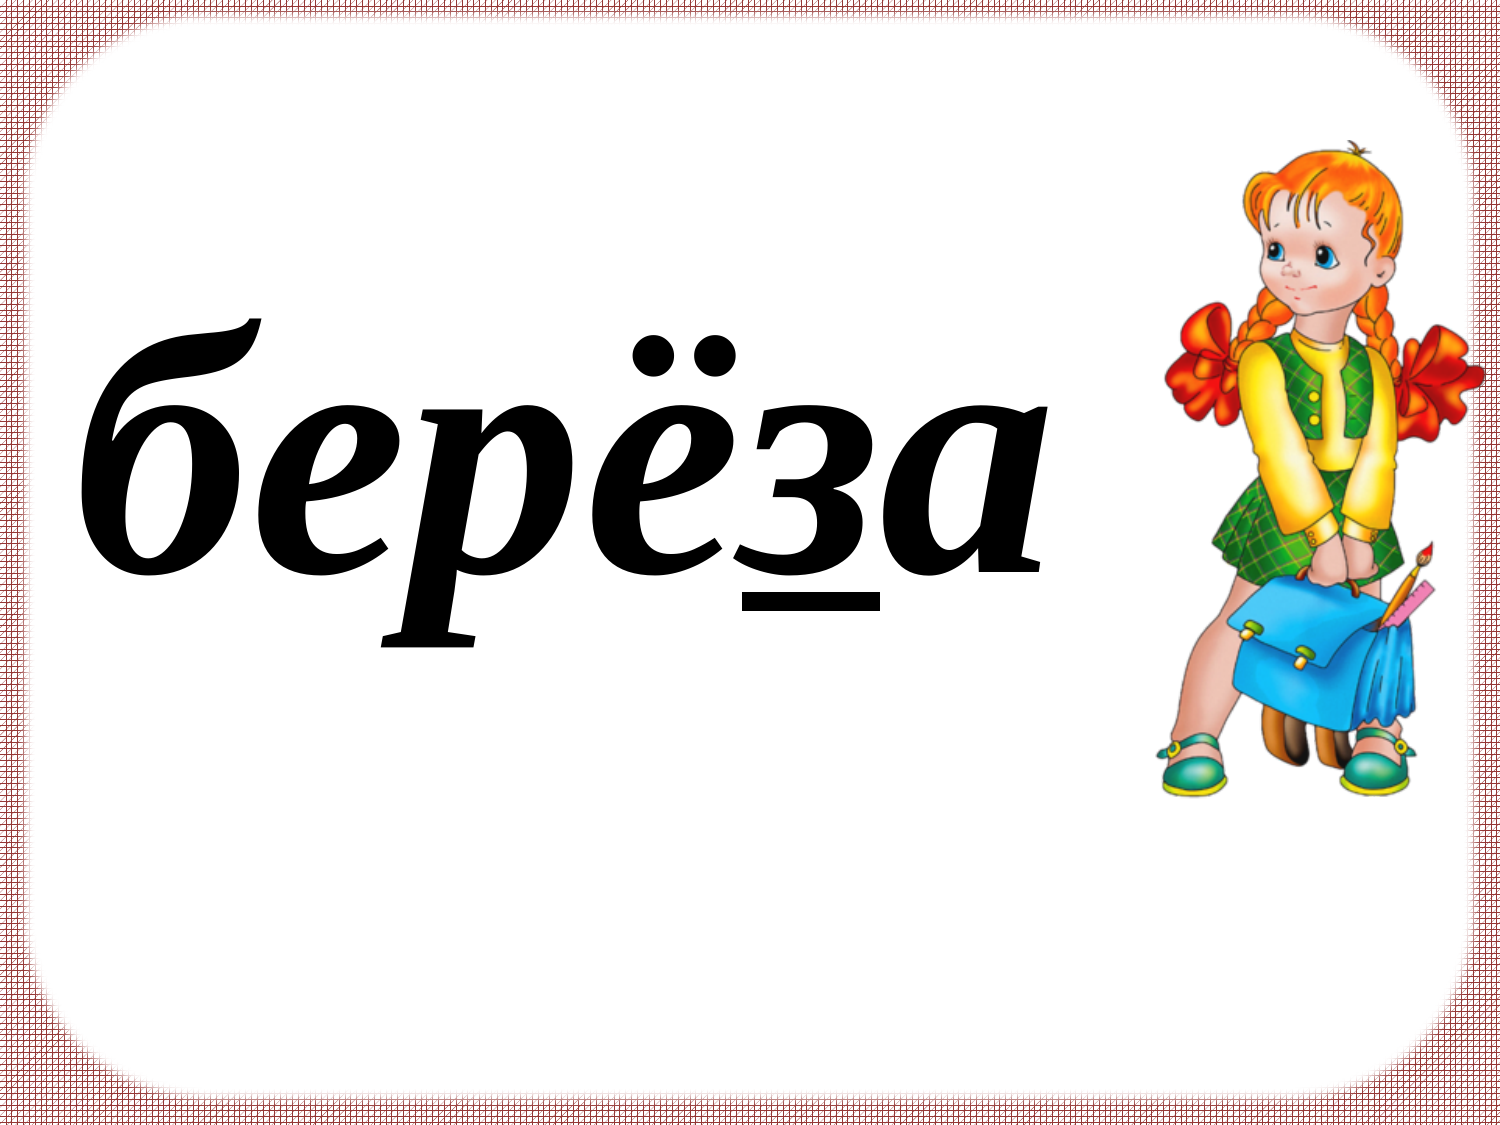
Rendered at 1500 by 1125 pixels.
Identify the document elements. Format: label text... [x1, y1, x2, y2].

picture [1139, 140, 1500, 814]
text_box берёза [58, 210, 1134, 651]
